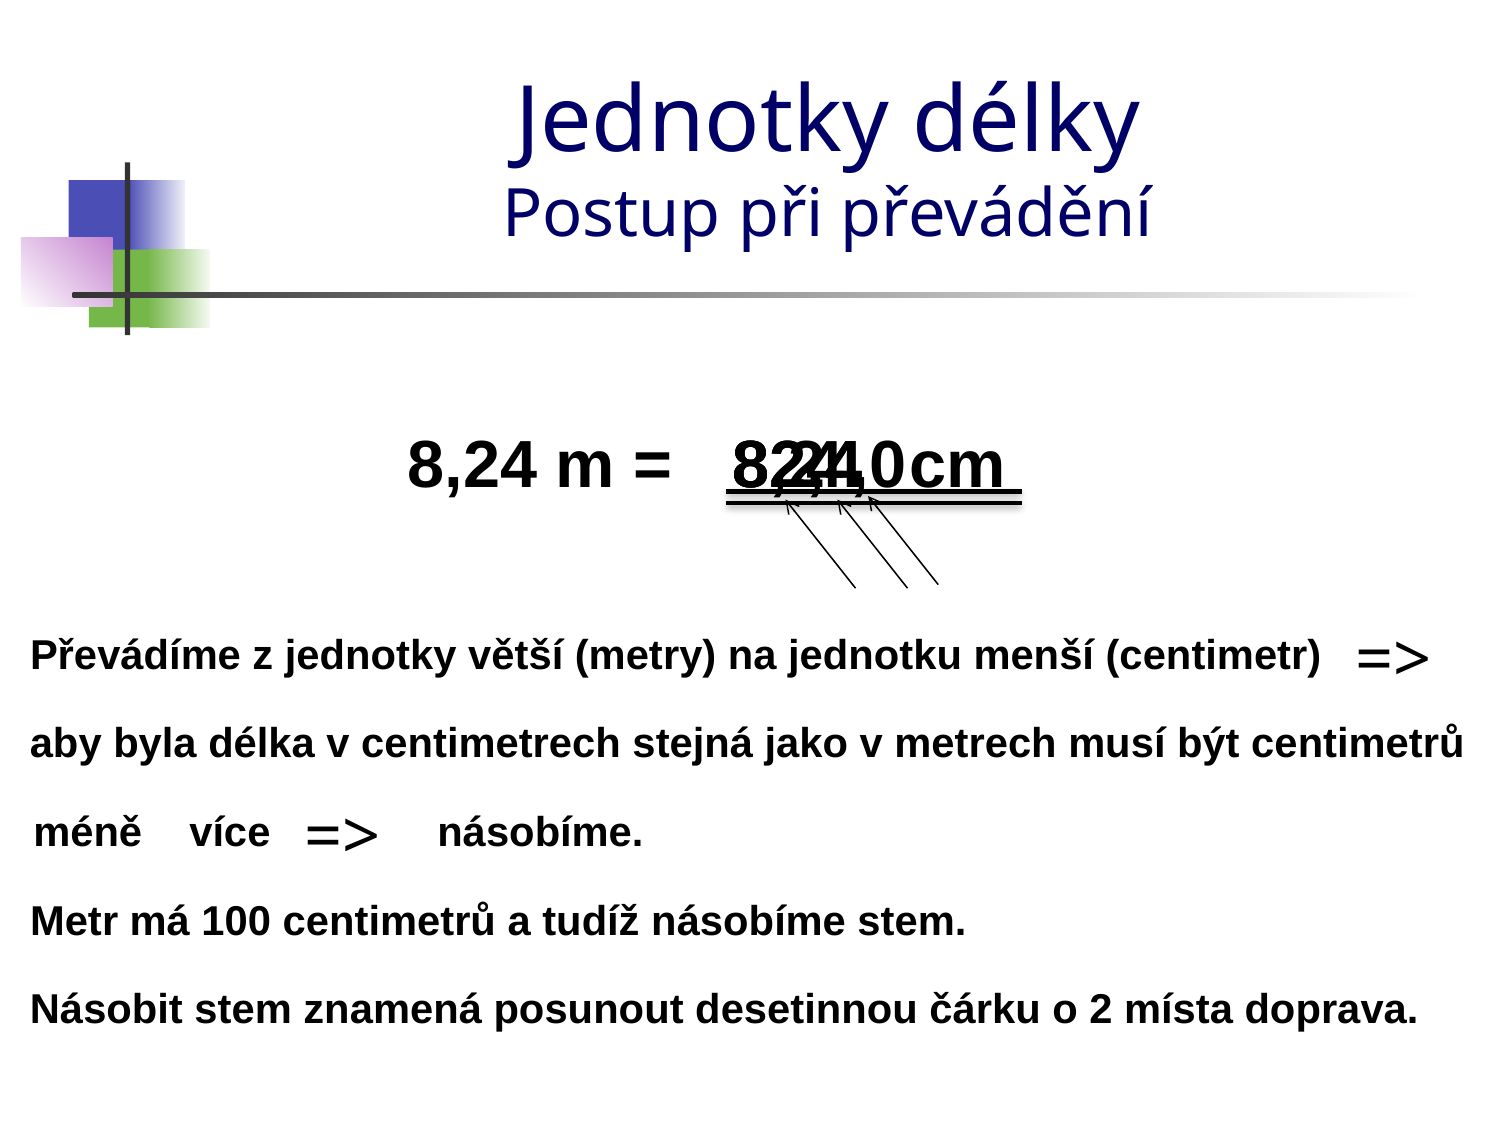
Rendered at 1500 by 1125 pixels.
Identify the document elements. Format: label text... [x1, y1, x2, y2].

text_box cm [947, 413, 1063, 496]
text_box aby byla délka v centimetrech stejná jako v metrech musí být centimetrů [0, 708, 1500, 792]
text_box => [1340, 608, 1483, 703]
text_box => [290, 785, 432, 881]
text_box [785, 512, 832, 589]
text_box více [159, 797, 290, 880]
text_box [867, 512, 939, 585]
text_box Převádíme z jednotky větší (metry) na jednotku menší (centimetr) [0, 620, 1340, 703]
list 8,24 m = [377, 413, 722, 497]
title Jednotky délky Postup při převádění [188, 34, 1468, 276]
text_box násobíme. [407, 797, 683, 880]
text_box méně [3, 797, 159, 880]
text_box 824 [702, 413, 820, 496]
text_box Násobit stem znamená posunout desetinnou čárku o 2 místa doprava. [0, 974, 1485, 1057]
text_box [837, 512, 863, 589]
text_box ,0 [820, 413, 947, 488]
text_box Metr má 100 centimetrů a tudíž násobíme stem. [0, 885, 1365, 969]
